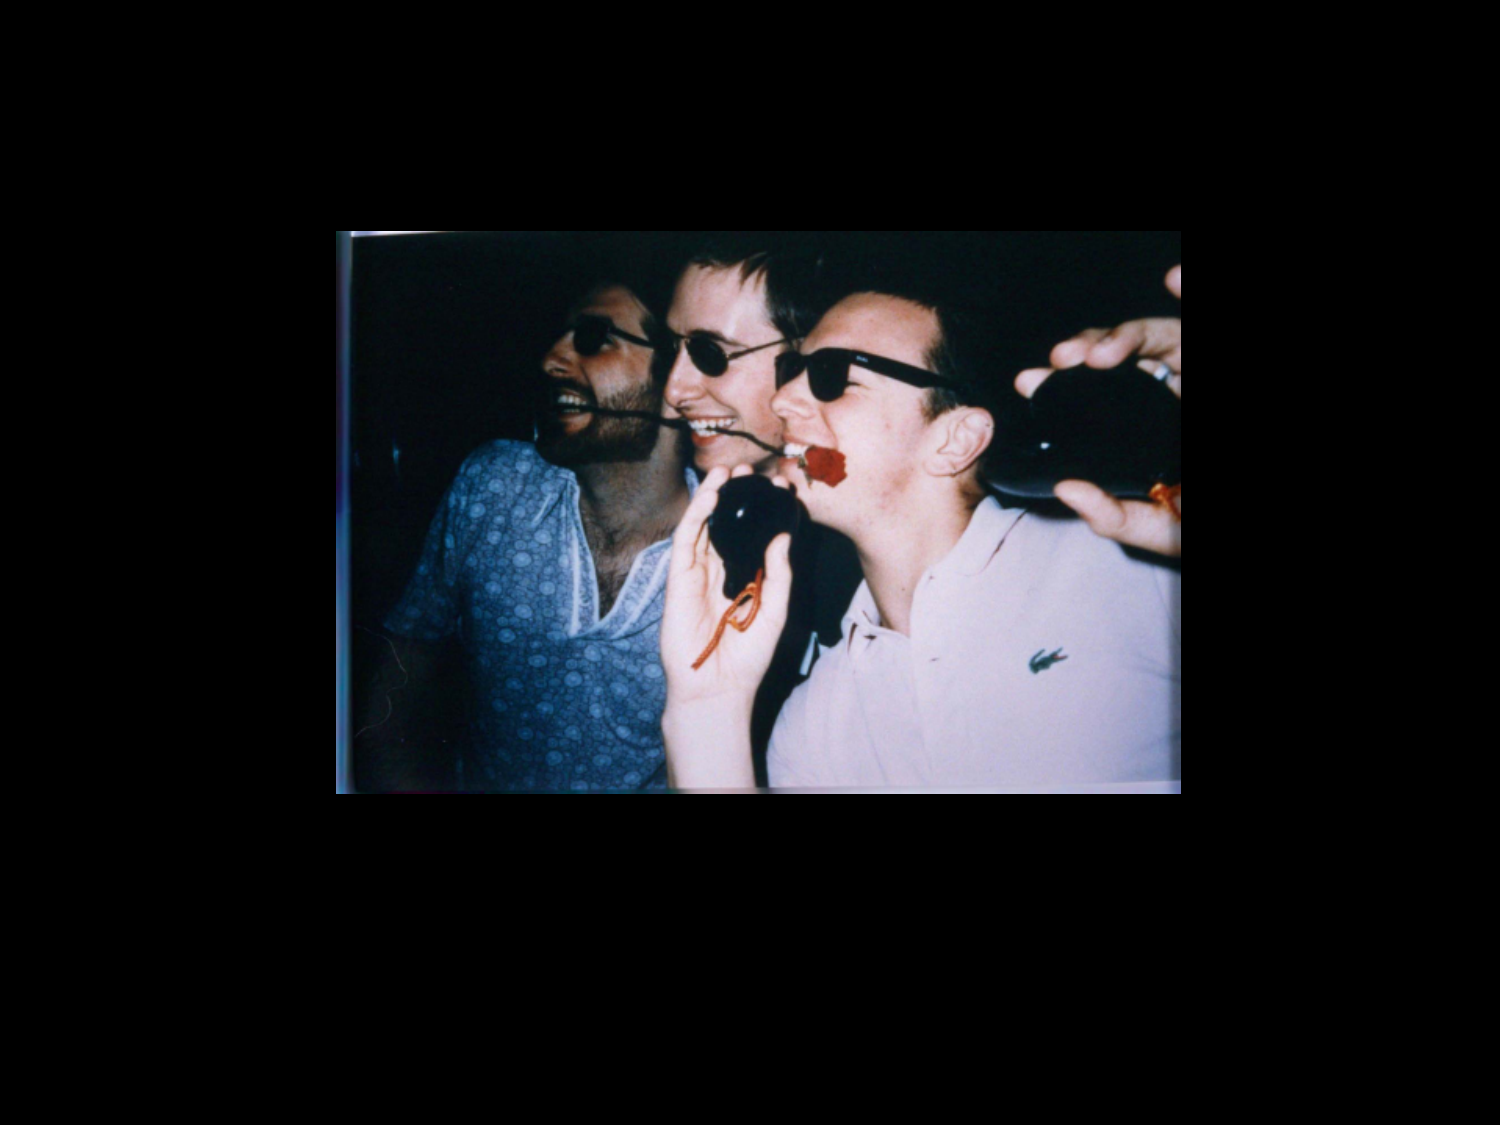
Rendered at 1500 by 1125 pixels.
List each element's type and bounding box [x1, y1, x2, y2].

picture [336, 231, 1181, 795]
